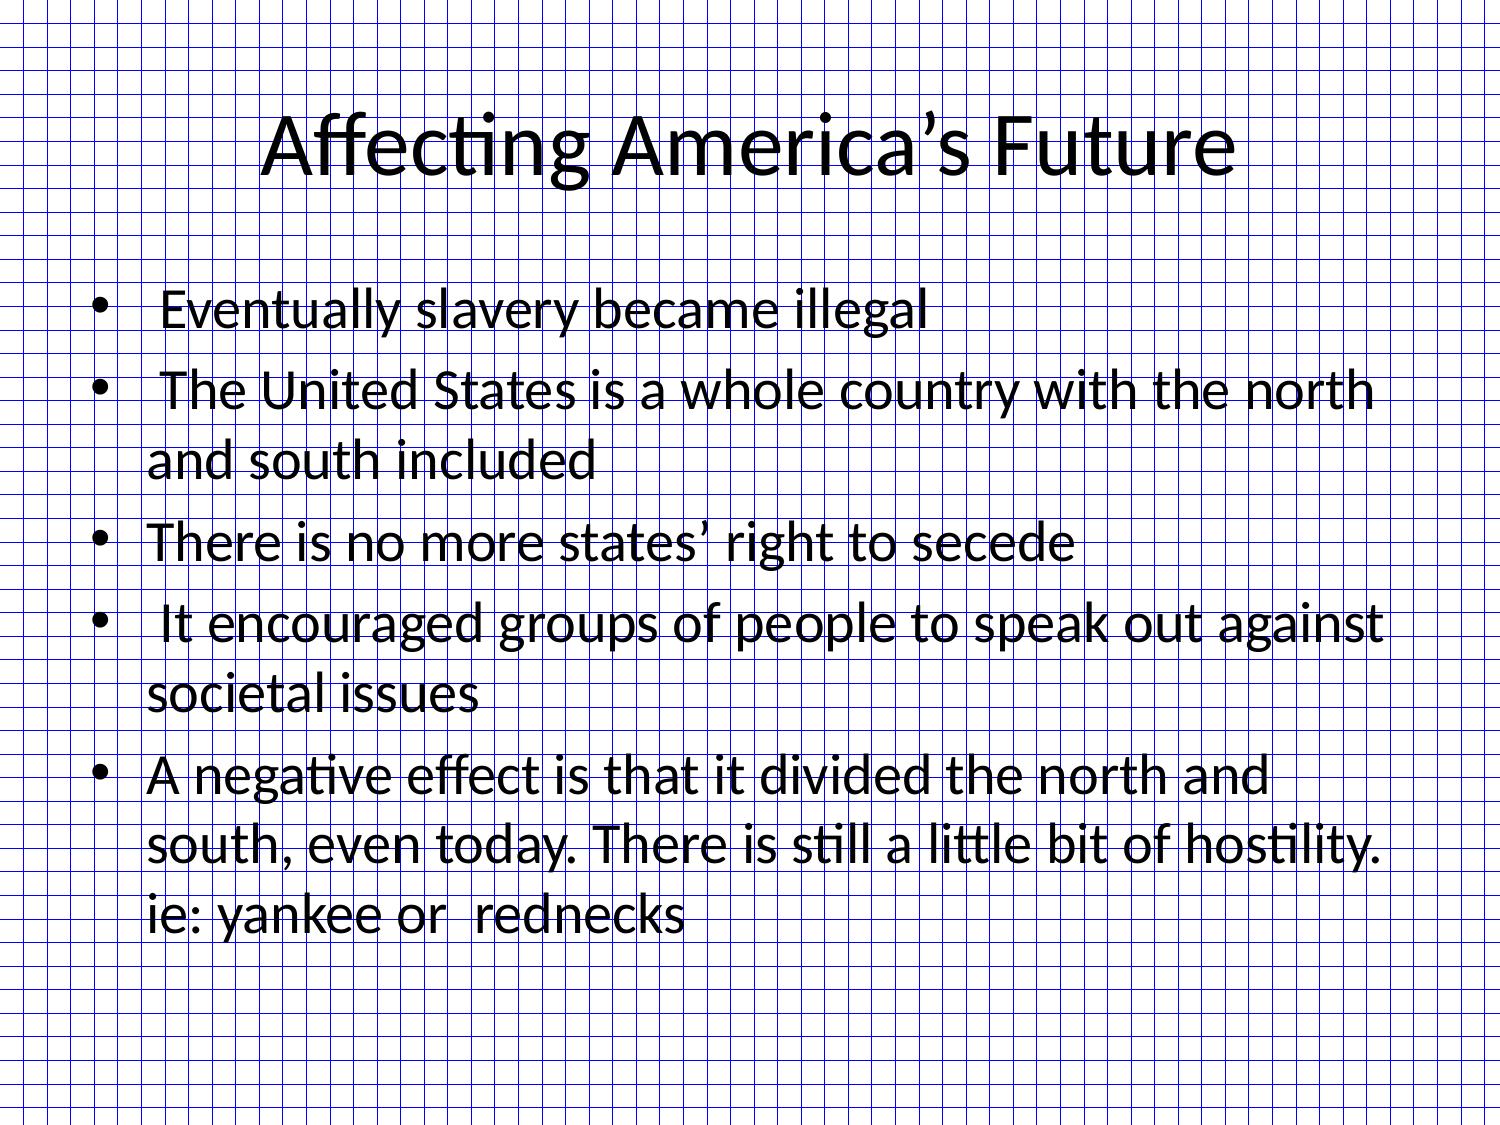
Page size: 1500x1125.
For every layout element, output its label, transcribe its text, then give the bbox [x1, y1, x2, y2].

title Affecting America’s Future [75, 45, 1425, 233]
list Eventually slavery became illegal The United States is a whole country with the north and south included There is no more states’ right to secede It encouraged groups of people to speak out against societal issues A negative effect is that it divided the north and south, even today. There is still a little bit of hostility. ie: yankee or rednecks [75, 262, 1425, 1005]
